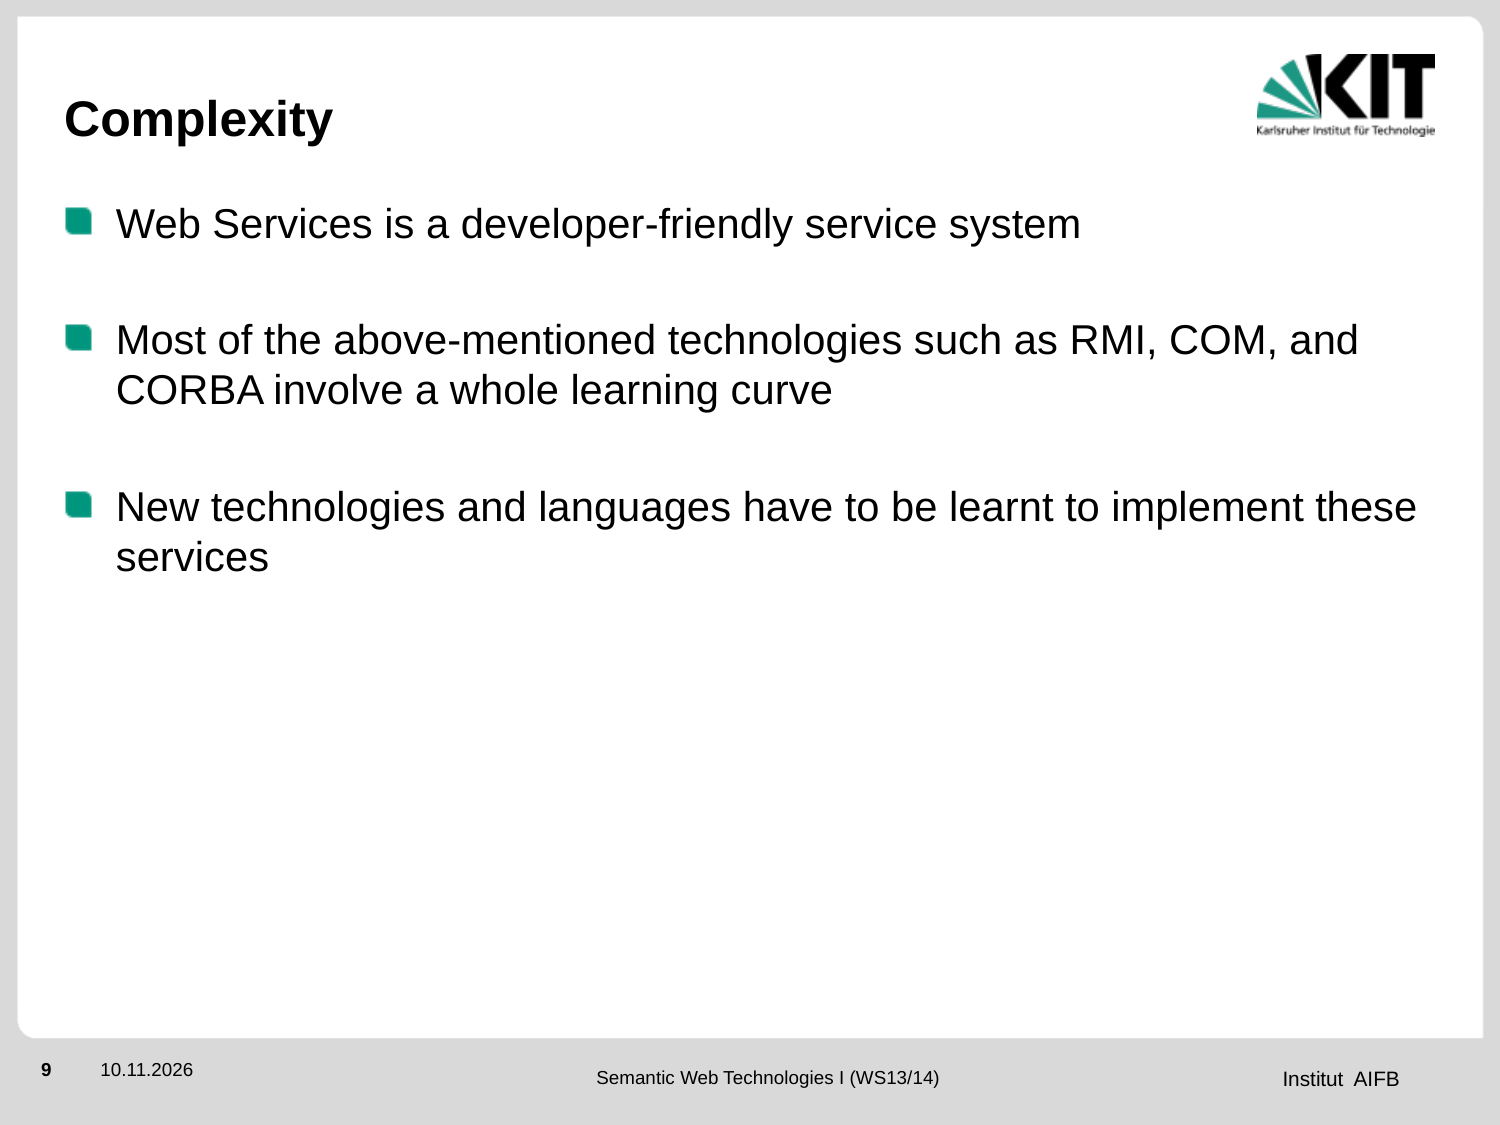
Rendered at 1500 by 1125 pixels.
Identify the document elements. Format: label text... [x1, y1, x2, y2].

title Complexity [64, 54, 1198, 147]
list Web Services is a developer-friendly service system Most of the above-mentioned technologies such as RMI, COM, and CORBA involve a whole learning curve New technologies and languages have to be learnt to implement these services [64, 196, 1436, 1000]
picture [0, 0, 1500, 1125]
